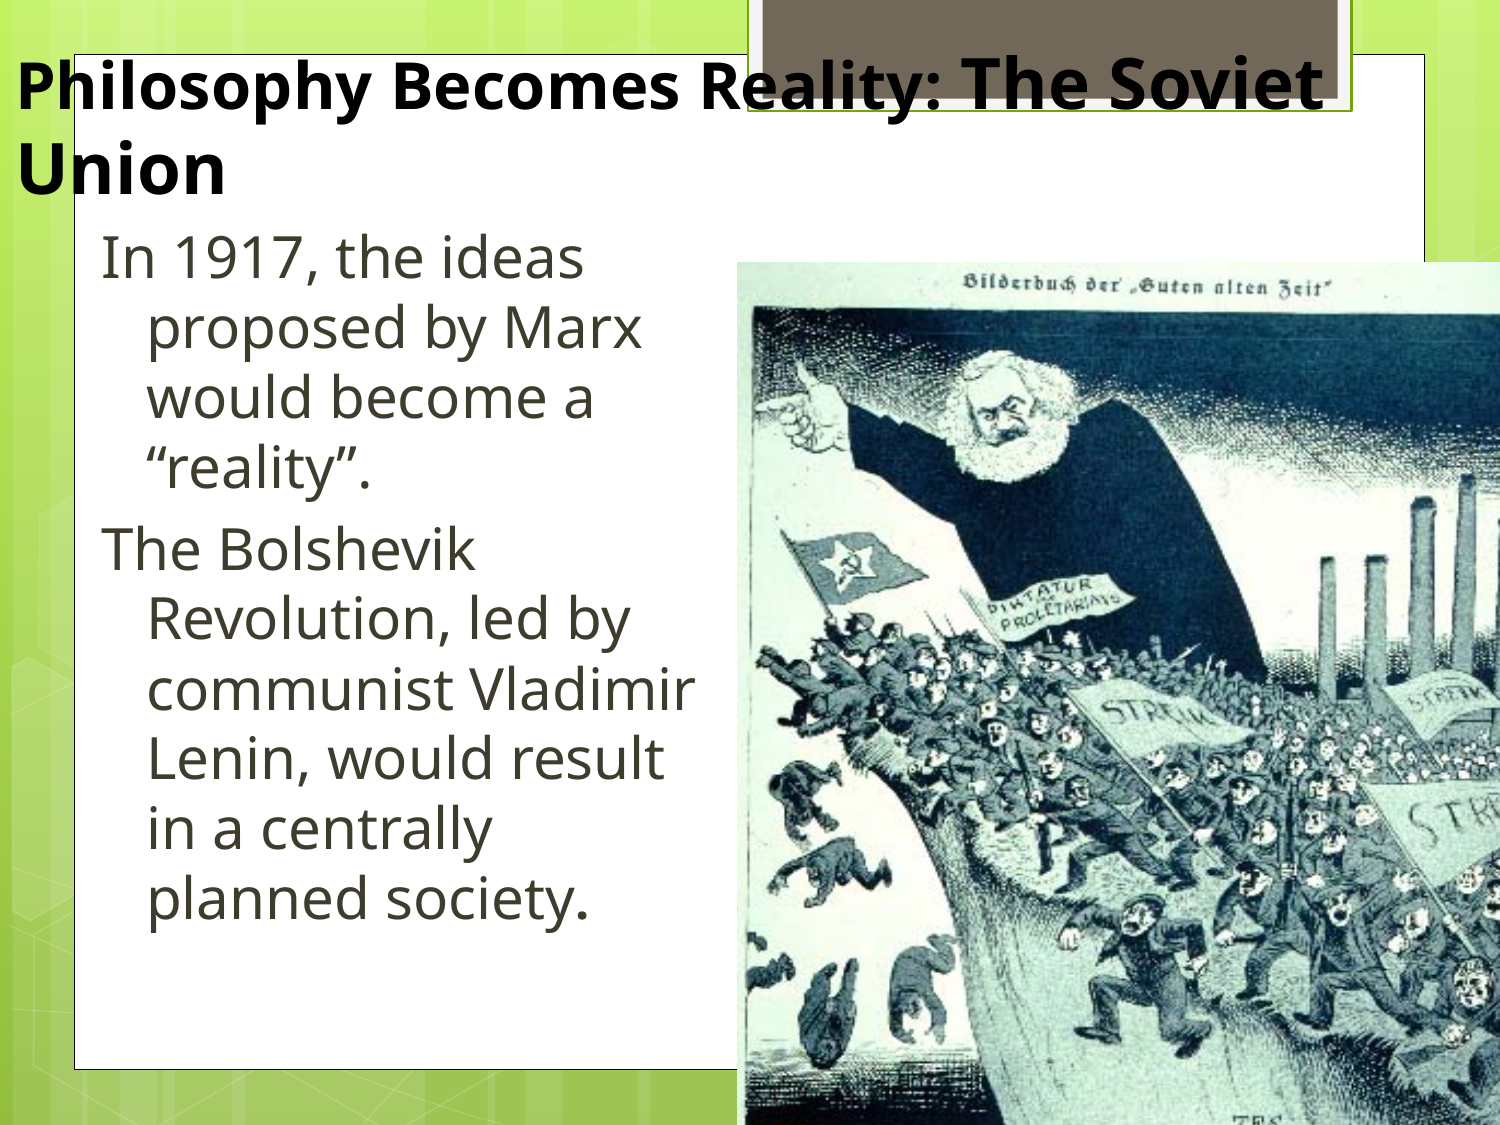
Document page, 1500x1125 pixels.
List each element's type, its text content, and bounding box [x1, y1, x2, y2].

list In 1917, the ideas proposed by Marx would become a “reality”. The Bolshevik Revolution, led by communist Vladimir Lenin, would result in a centrally planned society. [75, 212, 738, 1125]
picture [737, 262, 1500, 1125]
title Philosophy Becomes Reality: The Soviet Union [0, 28, 1500, 216]
